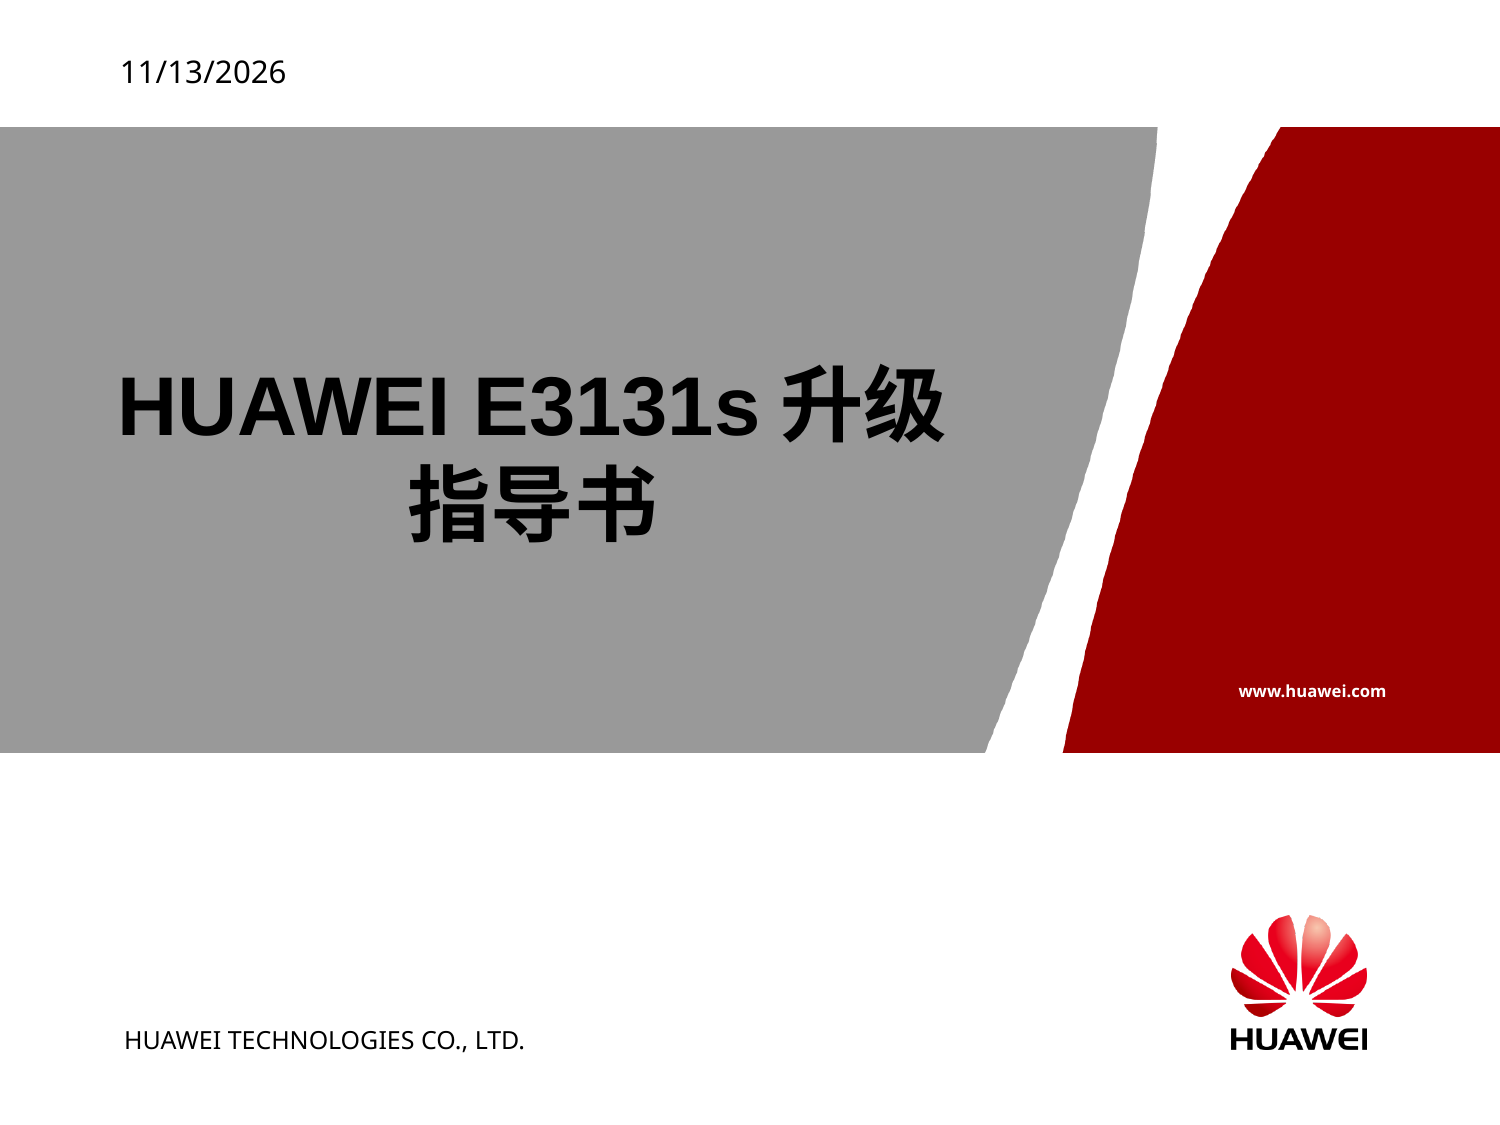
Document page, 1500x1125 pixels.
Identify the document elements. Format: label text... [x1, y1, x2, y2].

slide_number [107, 46, 458, 125]
picture [1231, 915, 1367, 1050]
title HUAWEI E3131s升级指导书 [102, 291, 963, 614]
picture [0, 127, 1500, 753]
